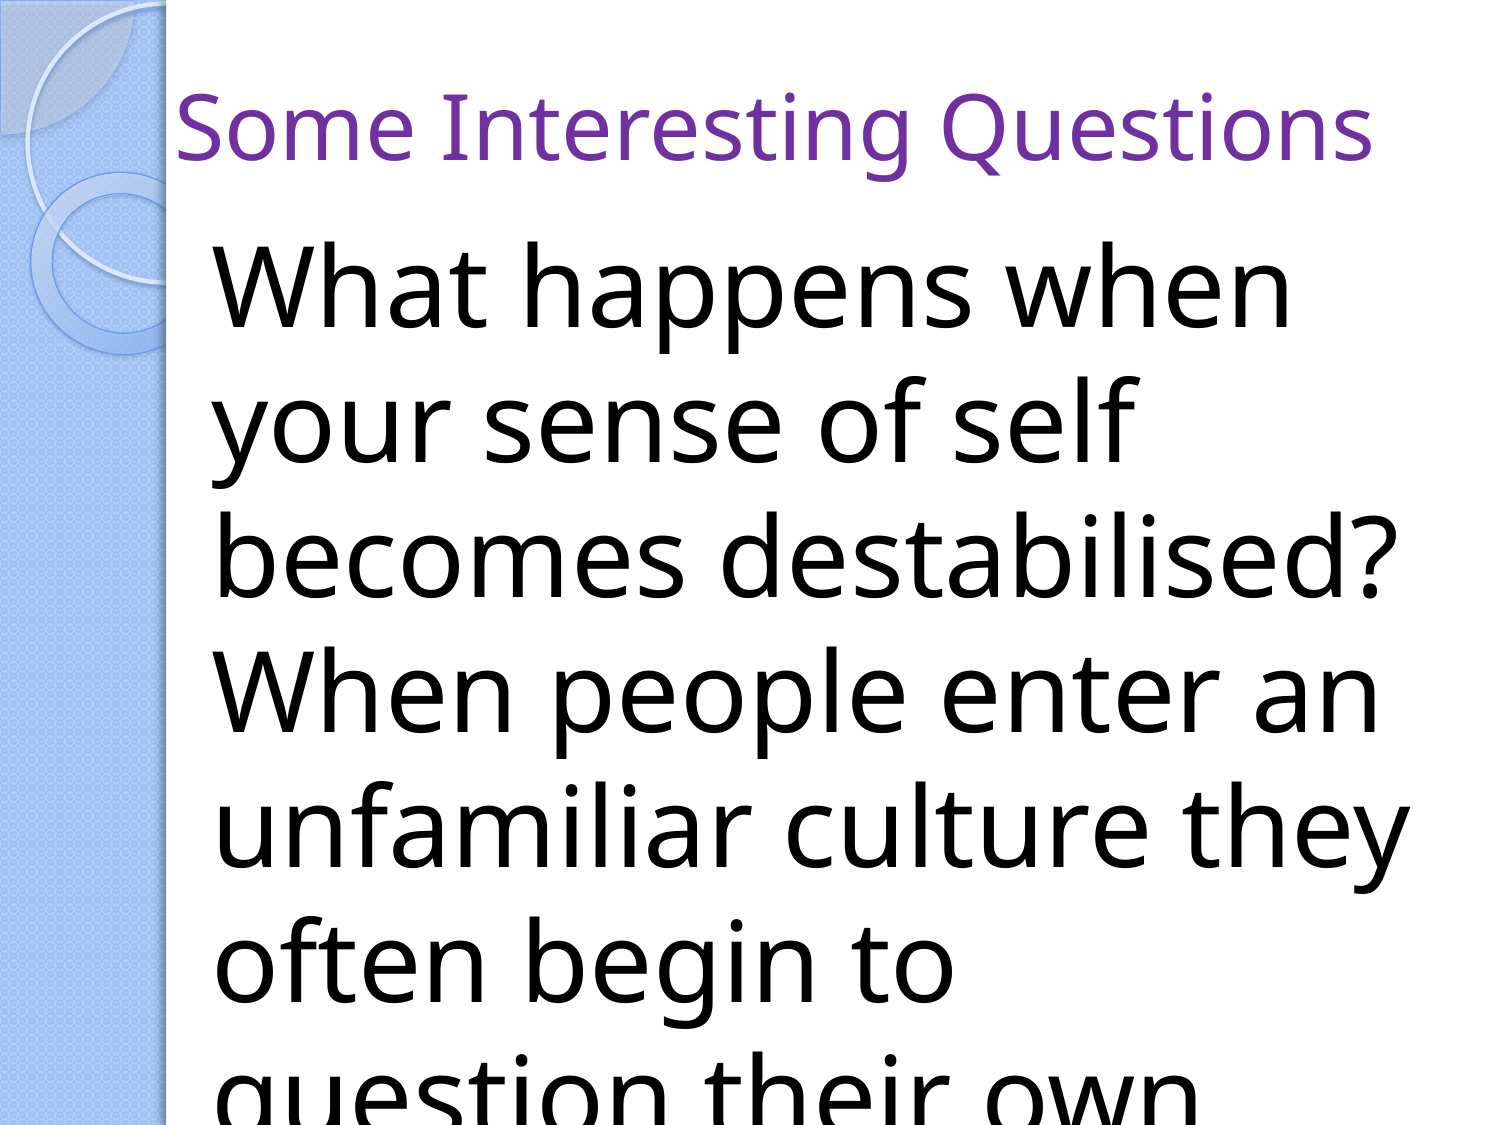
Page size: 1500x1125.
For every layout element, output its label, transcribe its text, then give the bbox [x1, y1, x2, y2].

list What happens when your sense of self becomes destabilised? When people enter an unfamiliar culture they often begin to question their own beliefs and customs. [183, 208, 1466, 1025]
title Some Interesting Questions [159, 42, 1500, 206]
